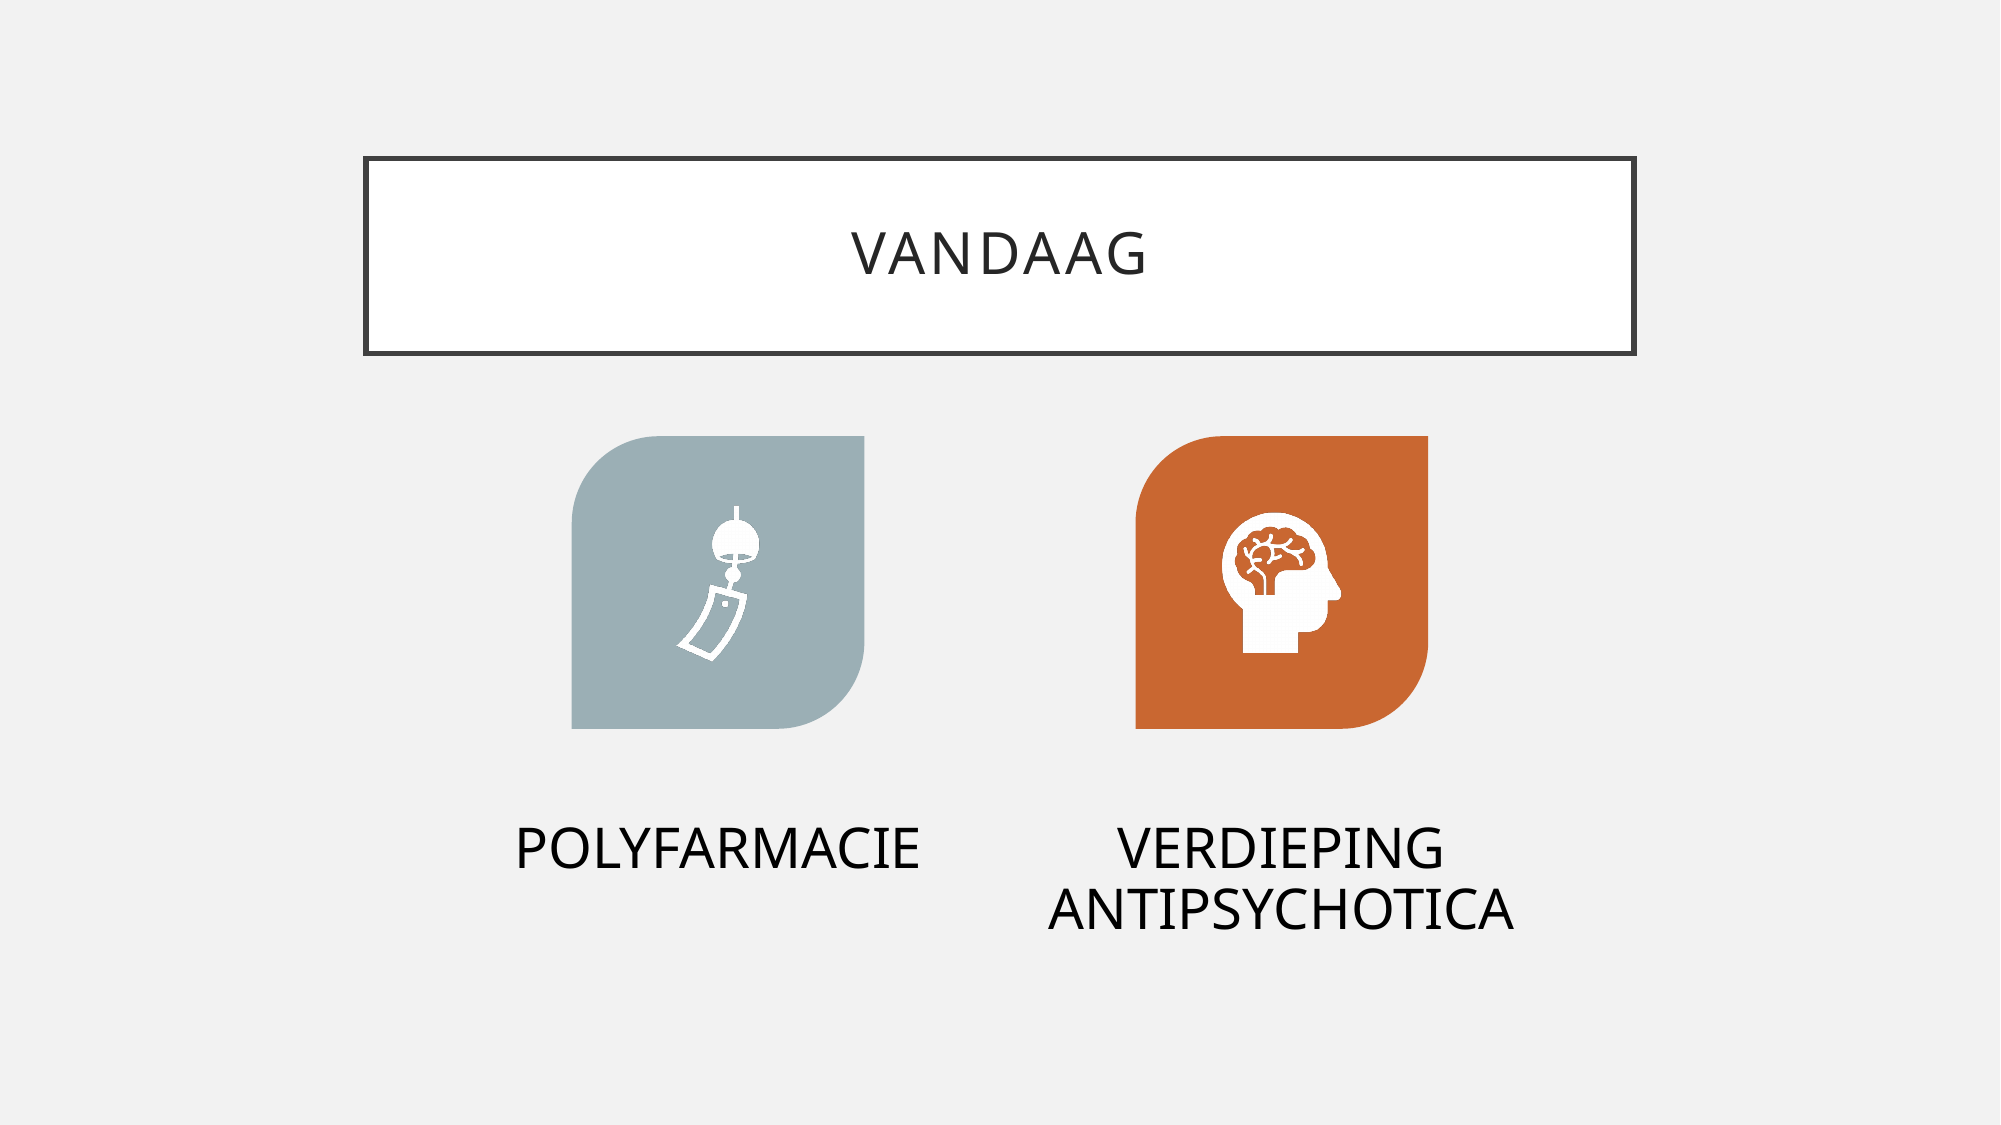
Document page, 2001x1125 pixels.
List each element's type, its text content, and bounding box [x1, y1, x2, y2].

title Vandaag [363, 156, 1637, 356]
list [158, 432, 1842, 942]
